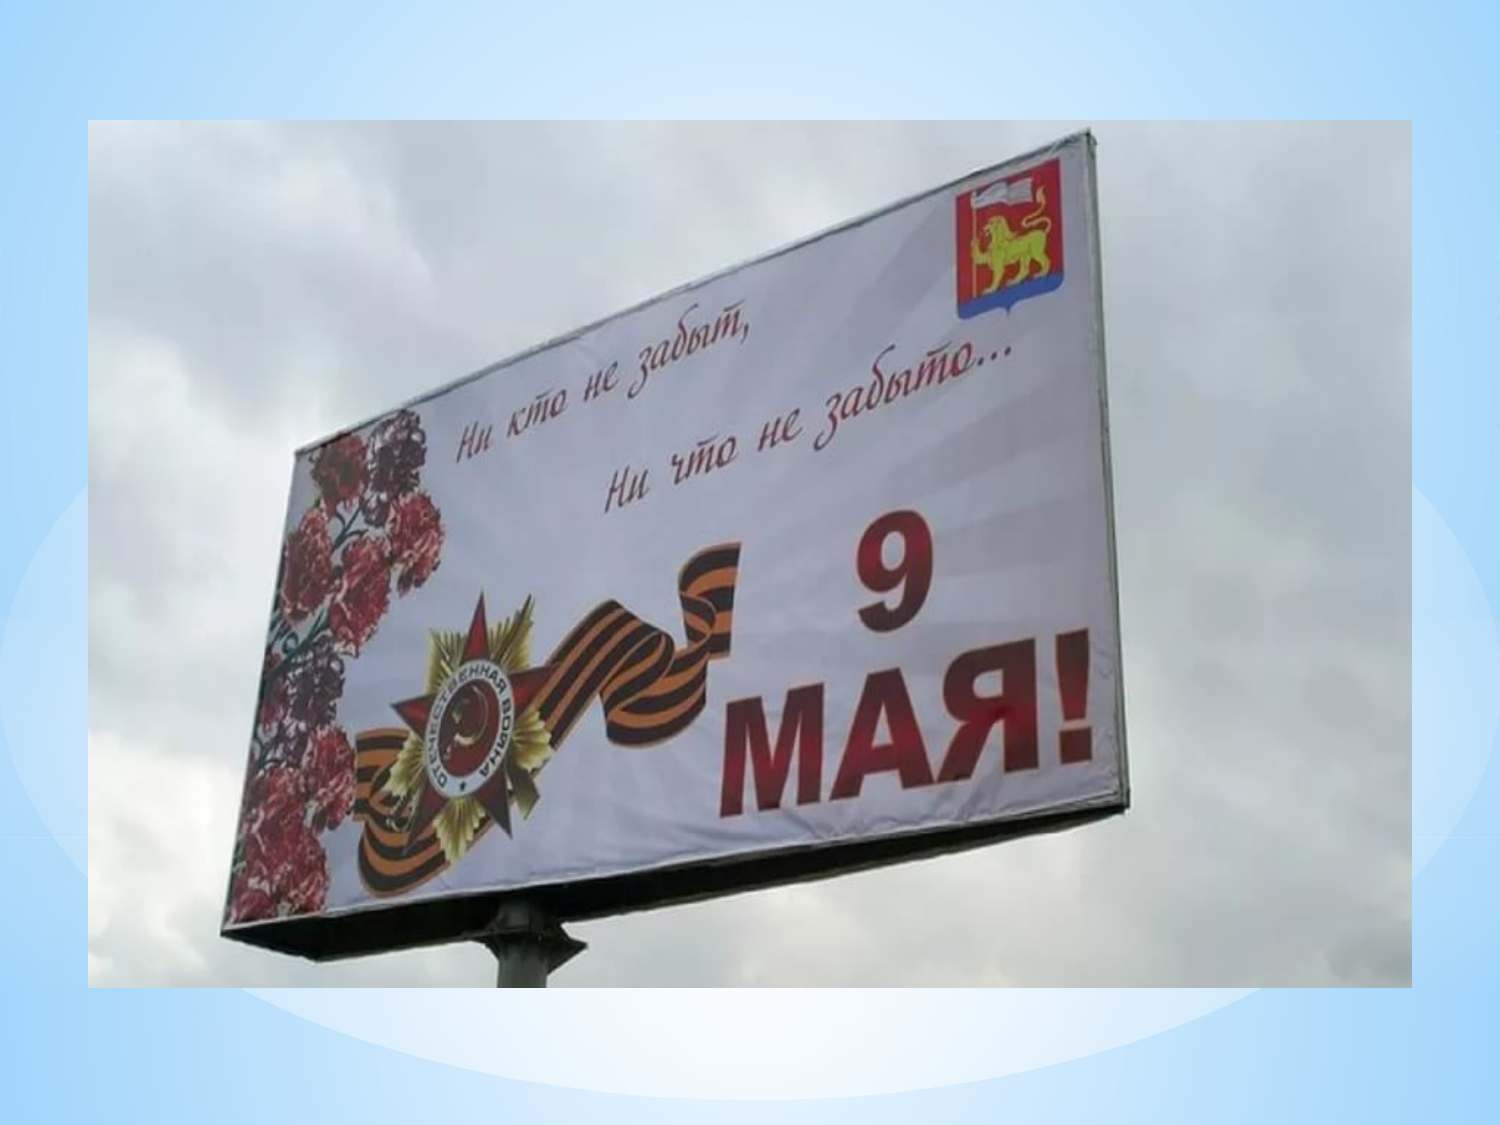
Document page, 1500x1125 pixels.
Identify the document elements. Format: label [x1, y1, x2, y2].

list [88, 119, 1412, 988]
